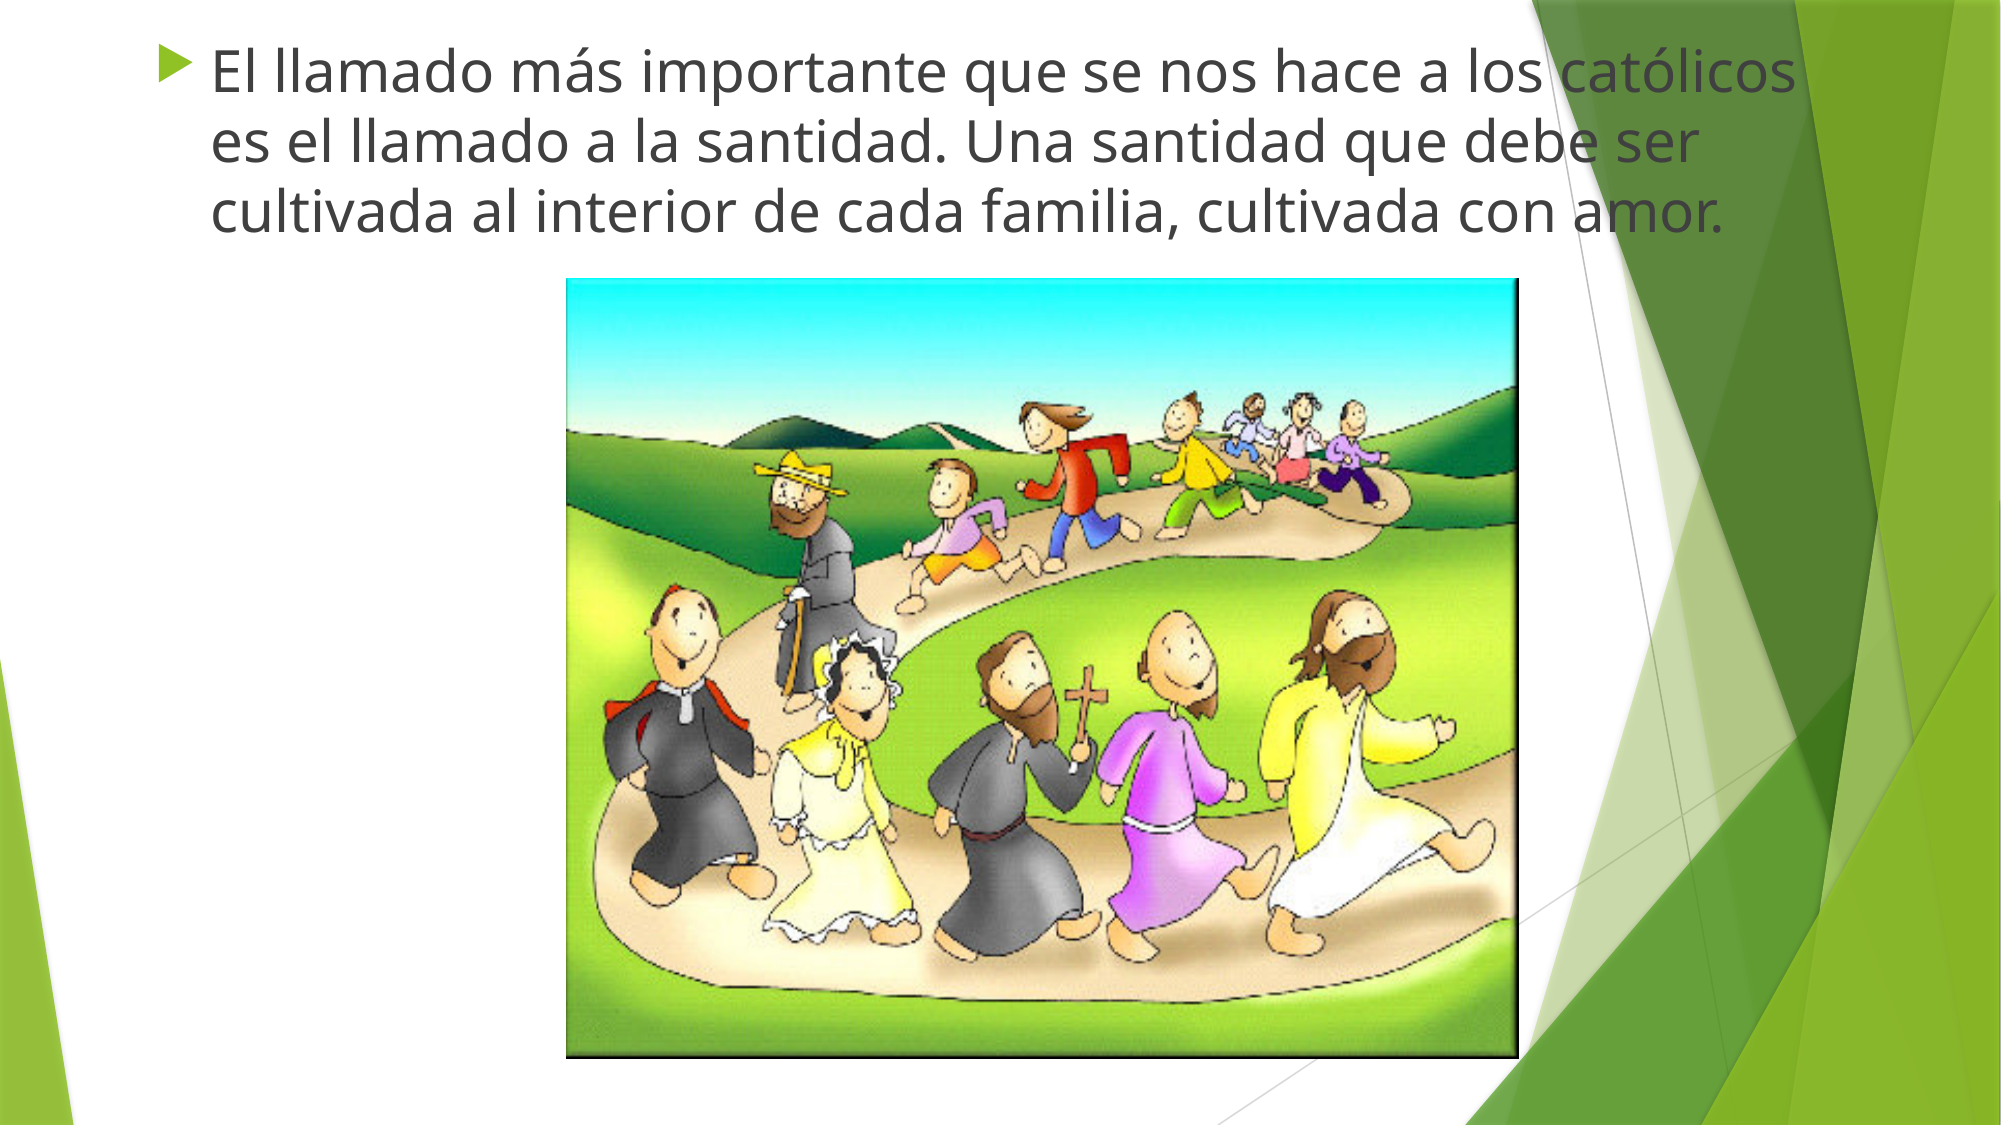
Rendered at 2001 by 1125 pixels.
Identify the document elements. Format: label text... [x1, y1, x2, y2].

list El llamado más importante que se nos hace a los católicos es el llamado a la santidad. Una santidad que debe ser cultivada al interior de cada familia, cultivada con amor. [139, 26, 1865, 741]
picture [566, 277, 1520, 1059]
